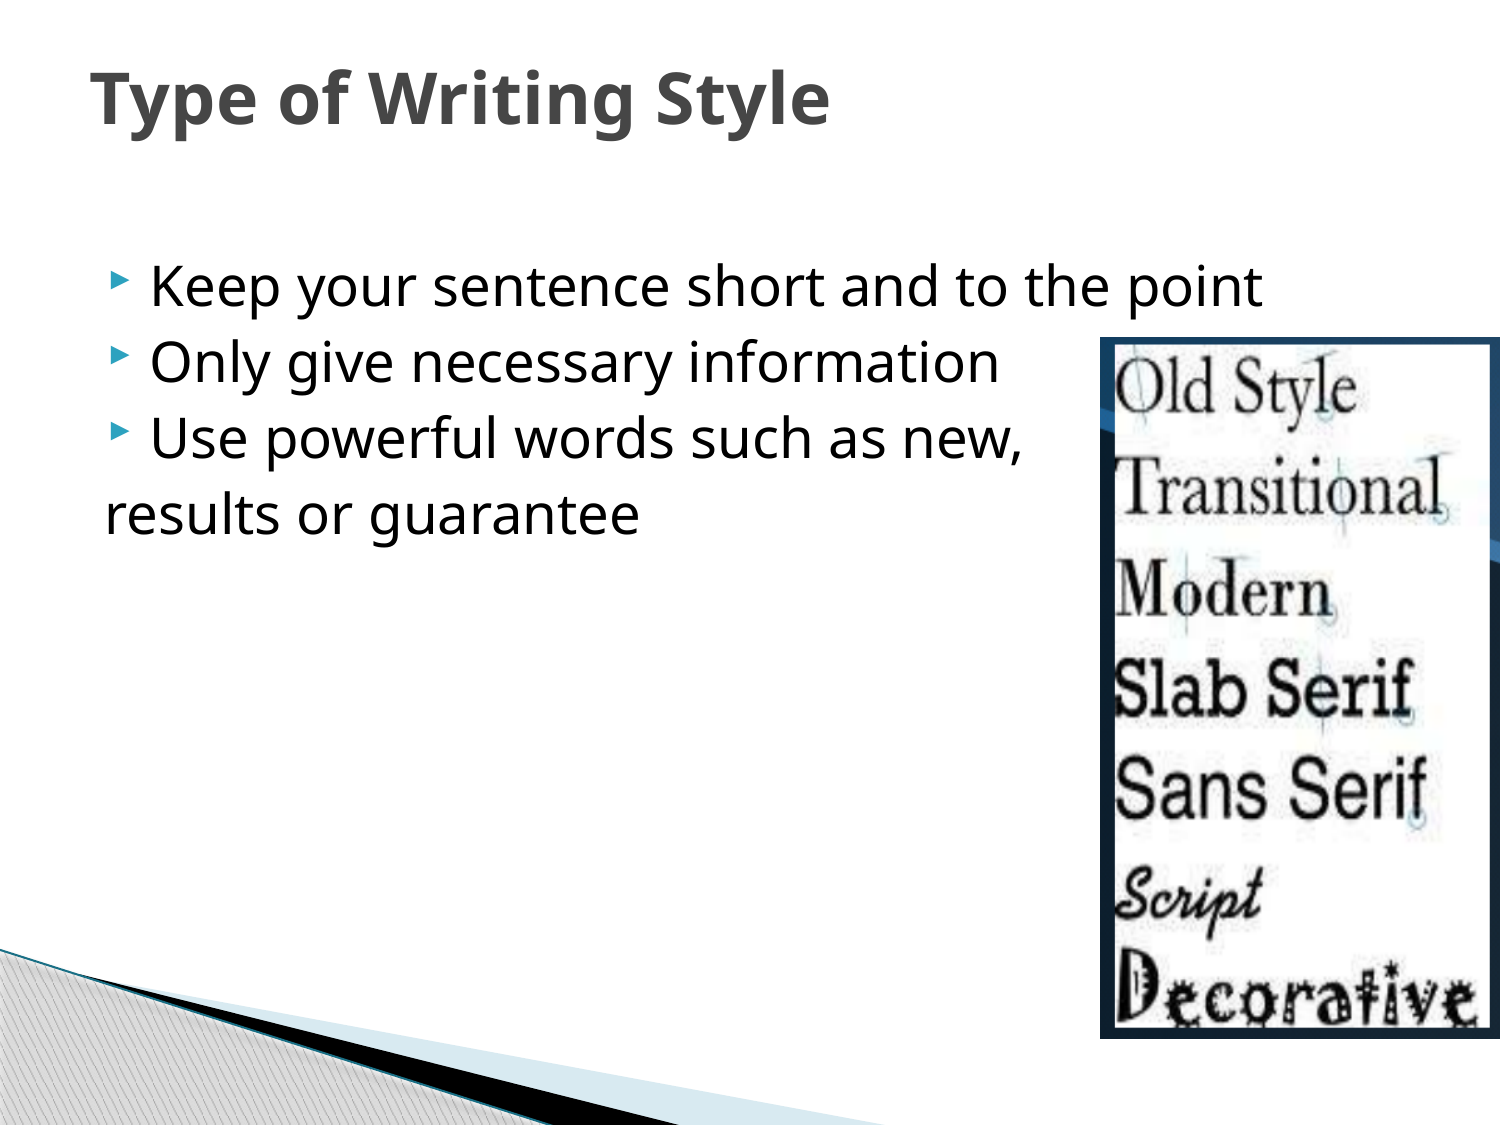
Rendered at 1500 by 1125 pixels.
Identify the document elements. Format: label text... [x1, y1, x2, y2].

list Keep your sentence short and to the point Only give necessary information Use powerful words such as new, results or guarantee [75, 243, 1425, 986]
picture [1100, 337, 1500, 1040]
title Type of Writing Style [75, 45, 1425, 233]
